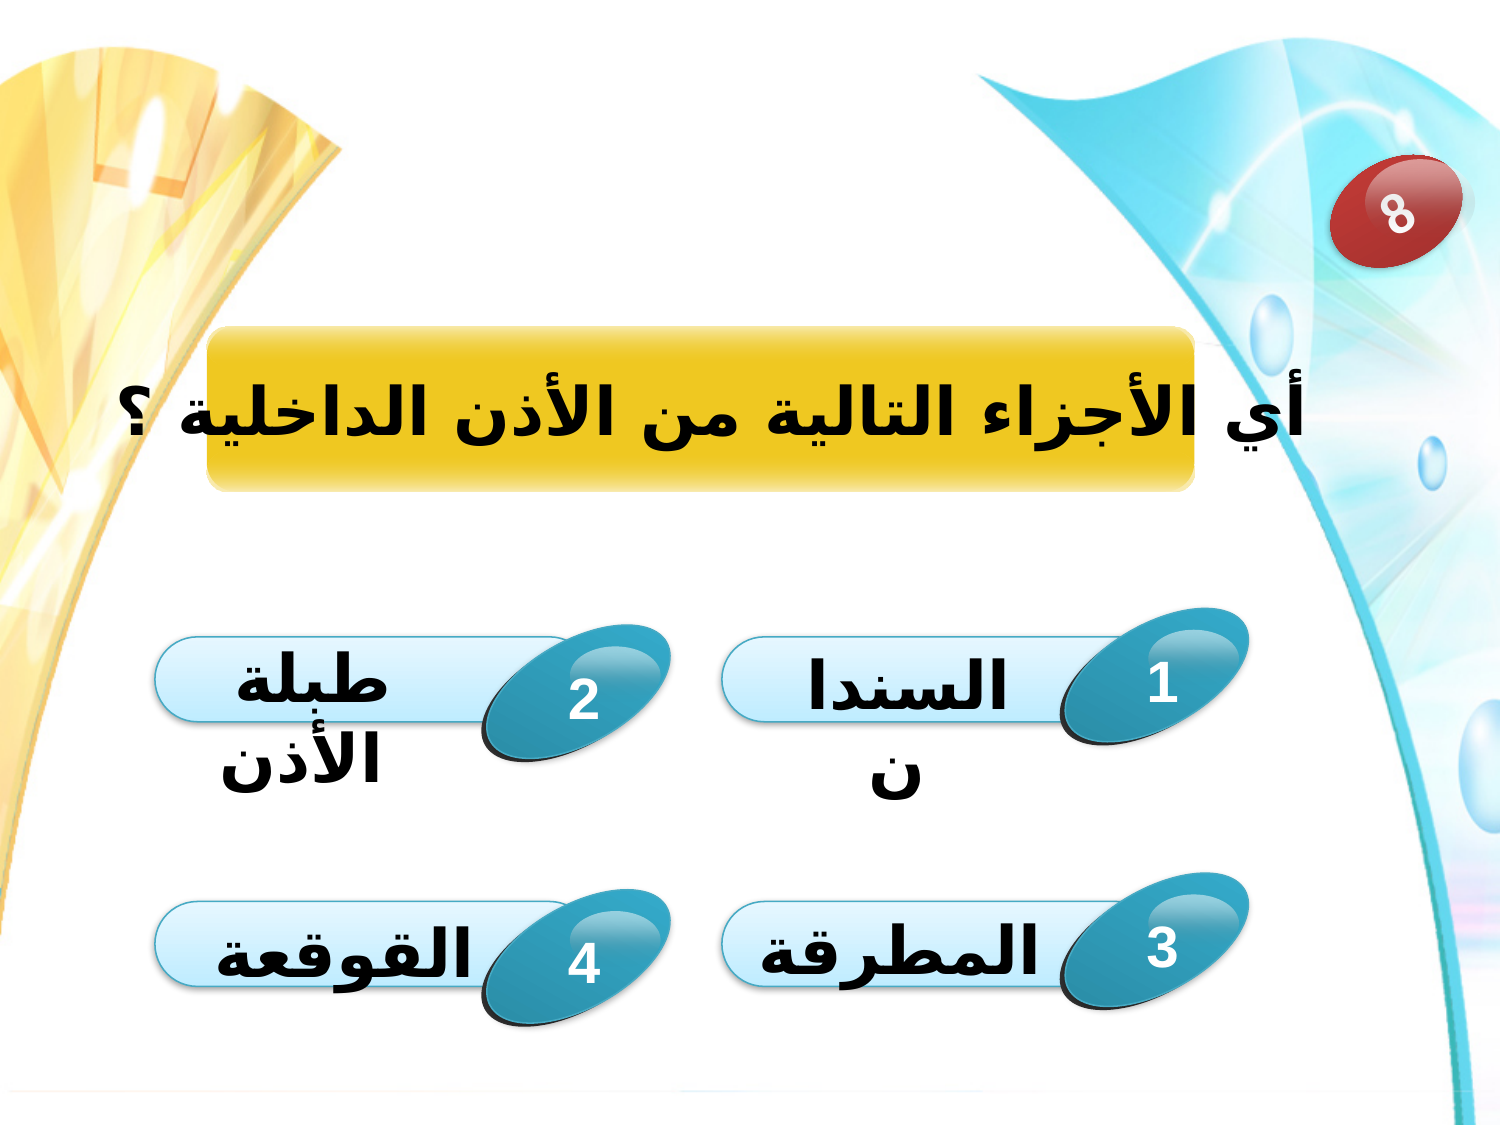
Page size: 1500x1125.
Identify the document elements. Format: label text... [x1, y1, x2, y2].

text_box 8 [1330, 178, 1418, 268]
picture [0, 0, 1500, 1125]
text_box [721, 623, 1259, 732]
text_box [691, 888, 1259, 997]
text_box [154, 628, 680, 747]
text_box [206, 325, 1195, 492]
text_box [135, 901, 680, 1036]
